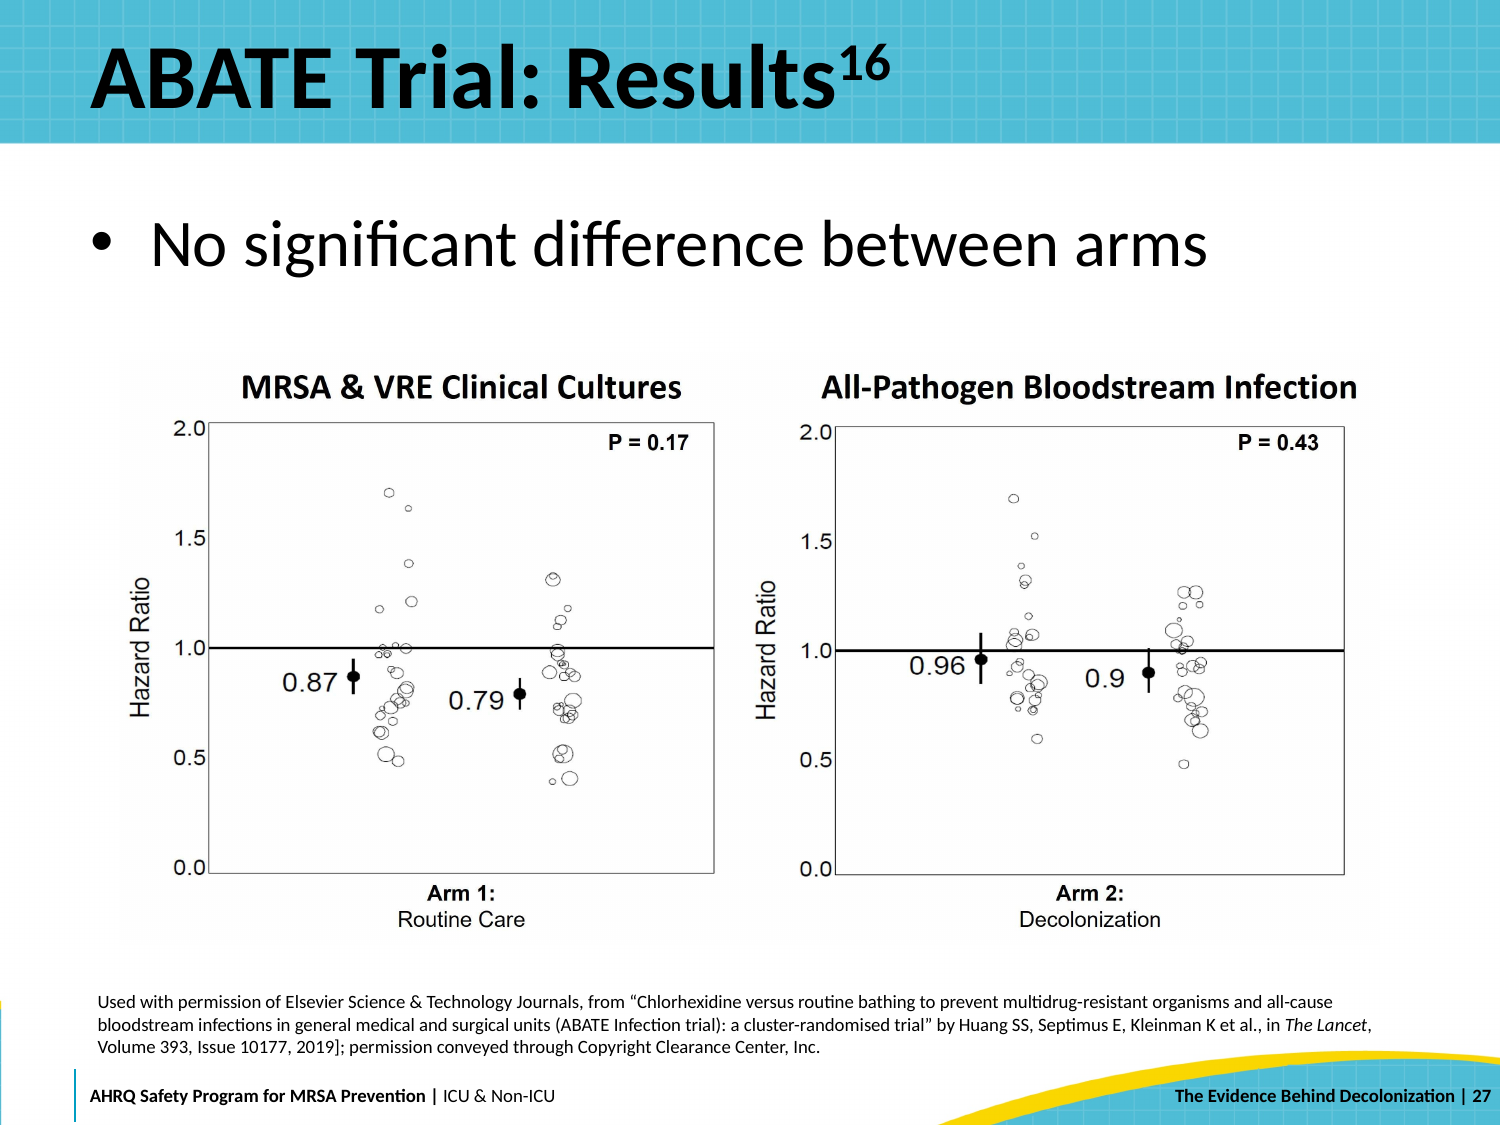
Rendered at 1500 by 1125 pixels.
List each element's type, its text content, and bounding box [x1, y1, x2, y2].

title ABATE Trial: Results16 [75, 0, 1425, 150]
slide_number | 27 [1455, 1065, 1500, 1125]
list Used with permission of Elsevier Science & Technology Journals, from “Chlorhexidine versus routine bathing to prevent multidrug-resistant organisms and all-cause bloodstream infections in general medical and surgical units (ABATE Infection trial): a cluster-randomised trial” by Huang SS, Septimus E, Kleinman K et al., in The Lancet, Volume 393, Issue 10177, 2019]; permission conveyed through Copyright Clearance Center, Inc. [82, 982, 1418, 1125]
picture [0, 0, 1500, 1125]
list No significant difference between arms [75, 192, 1425, 846]
